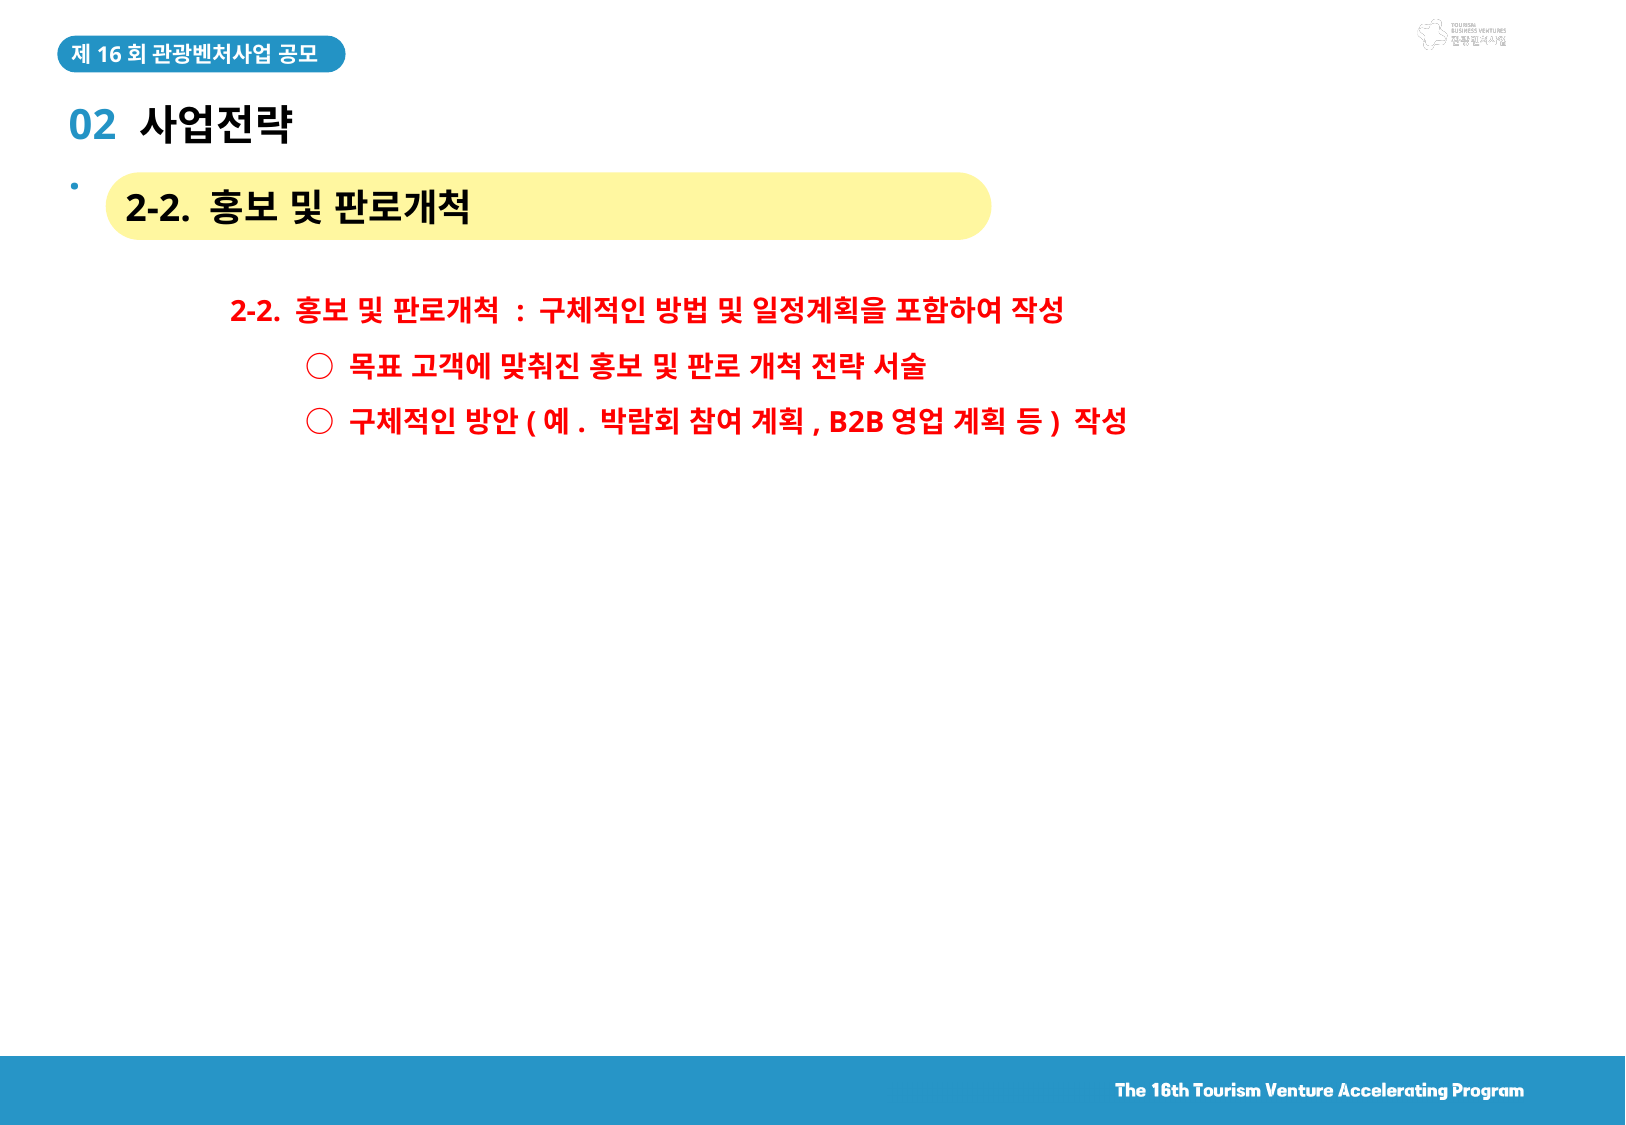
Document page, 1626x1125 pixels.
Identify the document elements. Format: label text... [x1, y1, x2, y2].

text_box 2-2. 홍보 및 판로개척 : 구체적인 방법 및 일정계획을 포함하여 작성 ○ 목표 고객에 맞춰진 홍보 및 판로 개척 전략 서술 ○ 구체적인 방안(예. 박람회 참여 계획, B2B영업 계획 등) 작성 [215, 263, 1452, 447]
text_box 사업전략 [139, 98, 784, 149]
text_box 제16회 관광벤처사업 공모 [56, 34, 347, 74]
picture [887, 1082, 1524, 1103]
text_box 02. [68, 98, 122, 199]
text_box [1417, 19, 1506, 50]
text_box 2-2. 홍보 및 판로개척 [104, 171, 993, 241]
